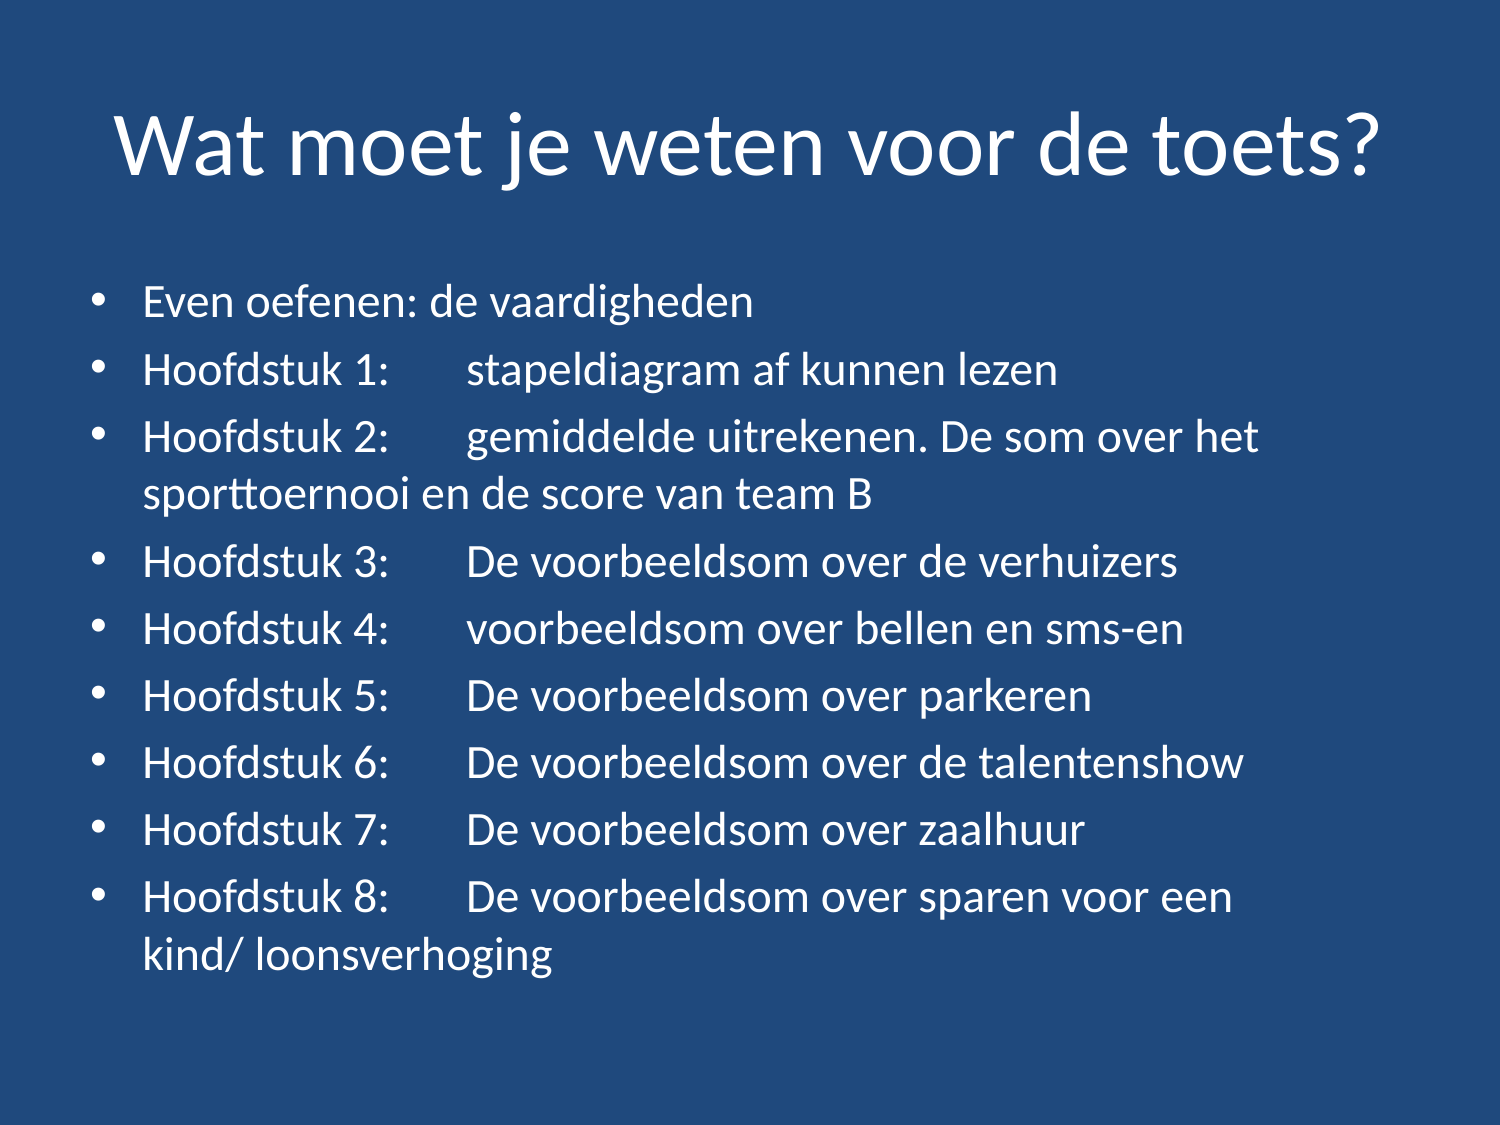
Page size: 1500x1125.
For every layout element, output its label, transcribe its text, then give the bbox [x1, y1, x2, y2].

list Even oefenen: de vaardigheden Hoofdstuk 1: stapeldiagram af kunnen lezen Hoofdstuk 2: gemiddelde uitrekenen. De som over het sporttoernooi en de score van team B Hoofdstuk 3: De voorbeeldsom over de verhuizers Hoofdstuk 4: voorbeeldsom over bellen en sms-en Hoofdstuk 5: De voorbeeldsom over parkeren Hoofdstuk 6: De voorbeeldsom over de talentenshow Hoofdstuk 7: De voorbeeldsom over zaalhuur Hoofdstuk 8: De voorbeeldsom over sparen voor een kind/ loonsverhoging [75, 262, 1425, 1005]
title Wat moet je weten voor de toets? [75, 45, 1425, 233]
